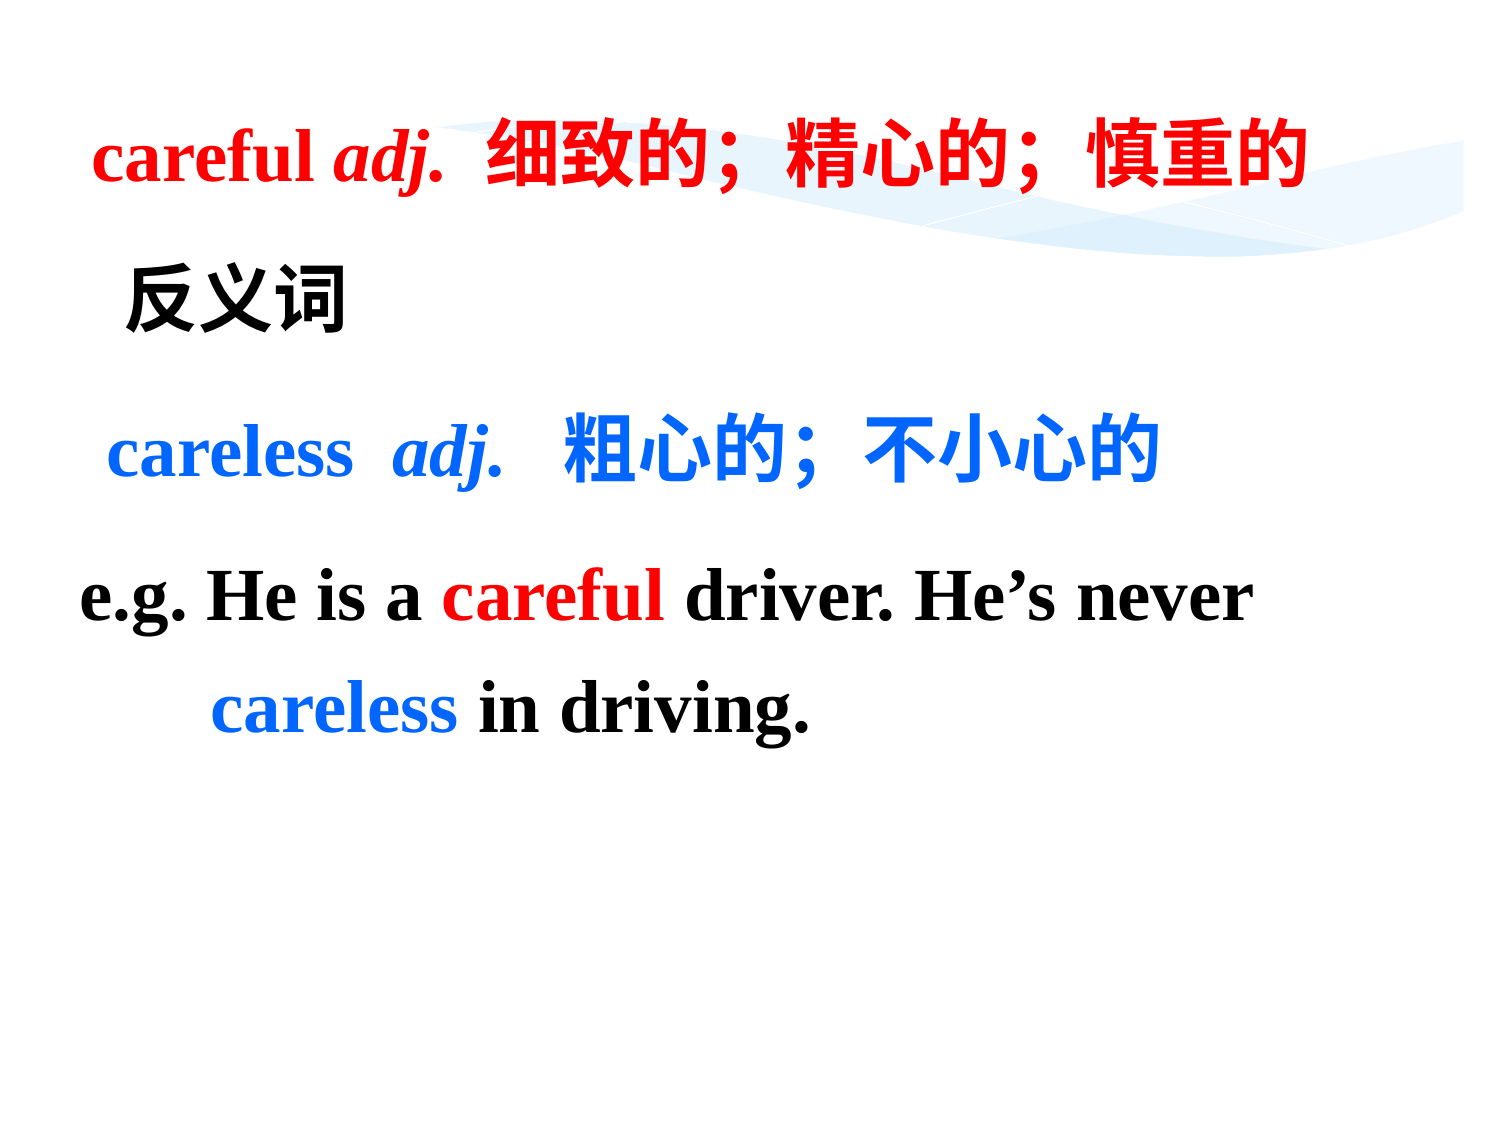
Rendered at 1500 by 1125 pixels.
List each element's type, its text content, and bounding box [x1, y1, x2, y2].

text_box careful adj. 细致的；精心的；慎重的 [76, 90, 1365, 204]
text_box 反义词 [53, 219, 420, 374]
text_box careless adj. 粗心的；不小心的 [91, 385, 1223, 500]
text_box e.g. He is a careful driver. He’s never careless in driving. [64, 515, 1471, 868]
